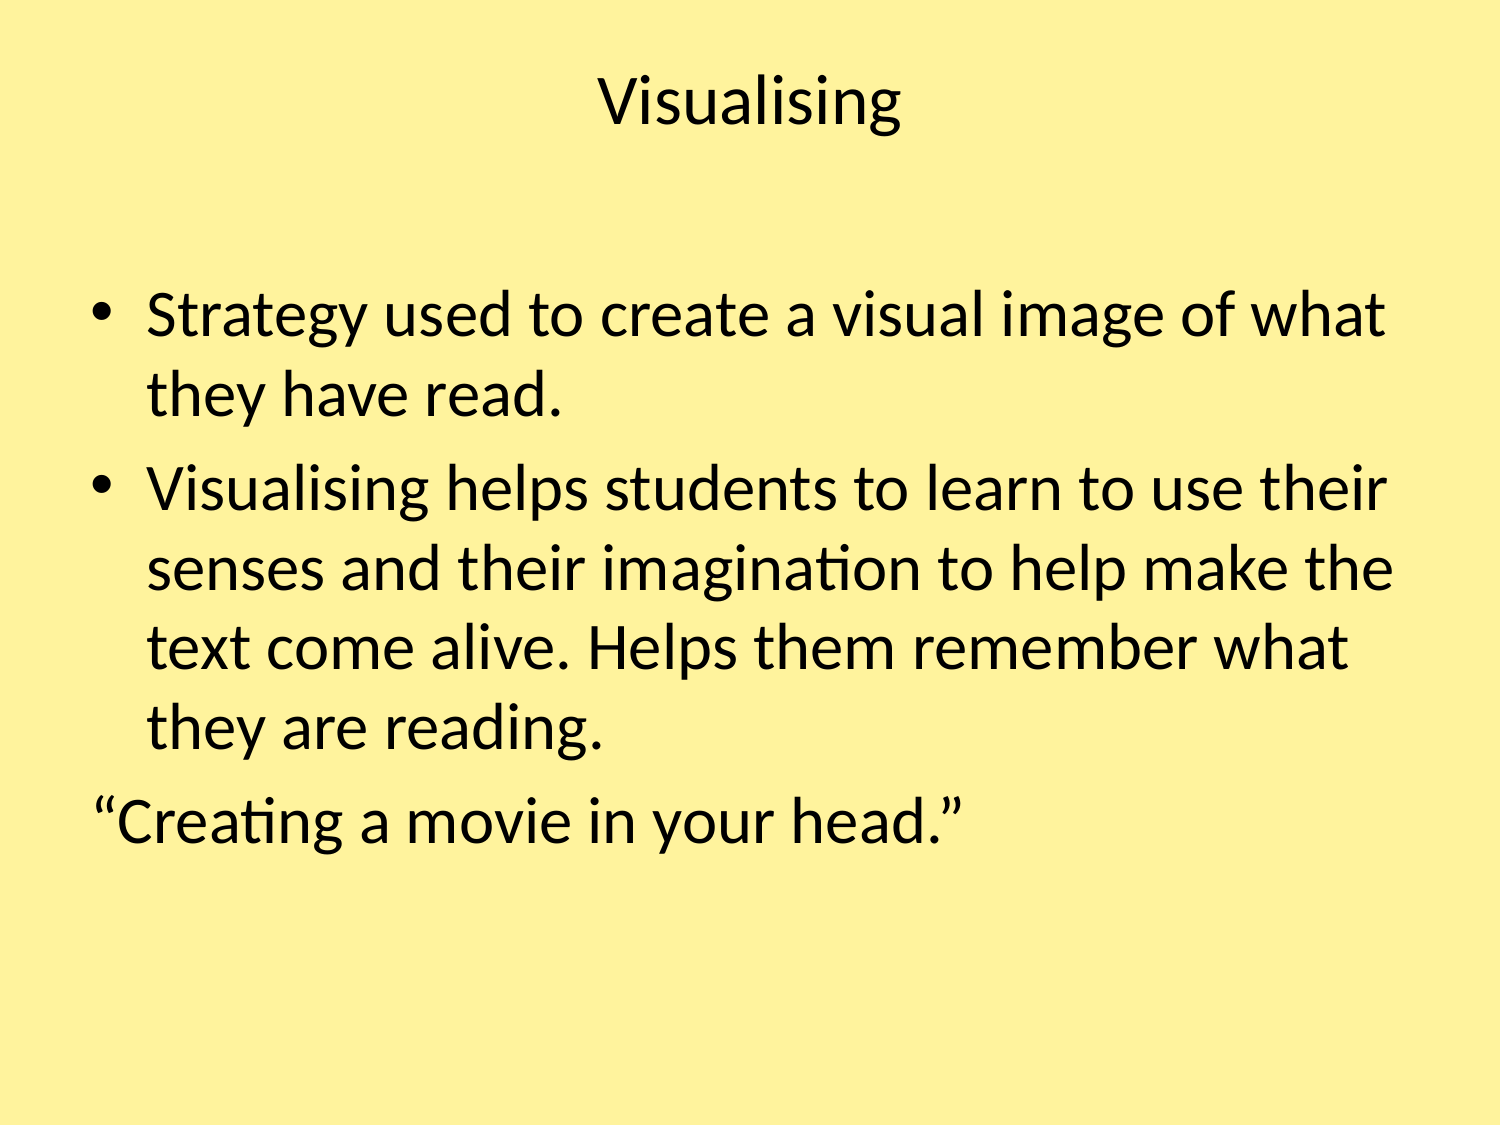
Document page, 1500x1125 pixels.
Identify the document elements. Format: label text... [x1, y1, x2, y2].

title Visualising [75, 45, 1425, 233]
list Strategy used to create a visual image of what they have read. Visualising helps students to learn to use their senses and their imagination to help make the text come alive. Helps them remember what they are reading. “Creating a movie in your head.” [75, 262, 1425, 1005]
